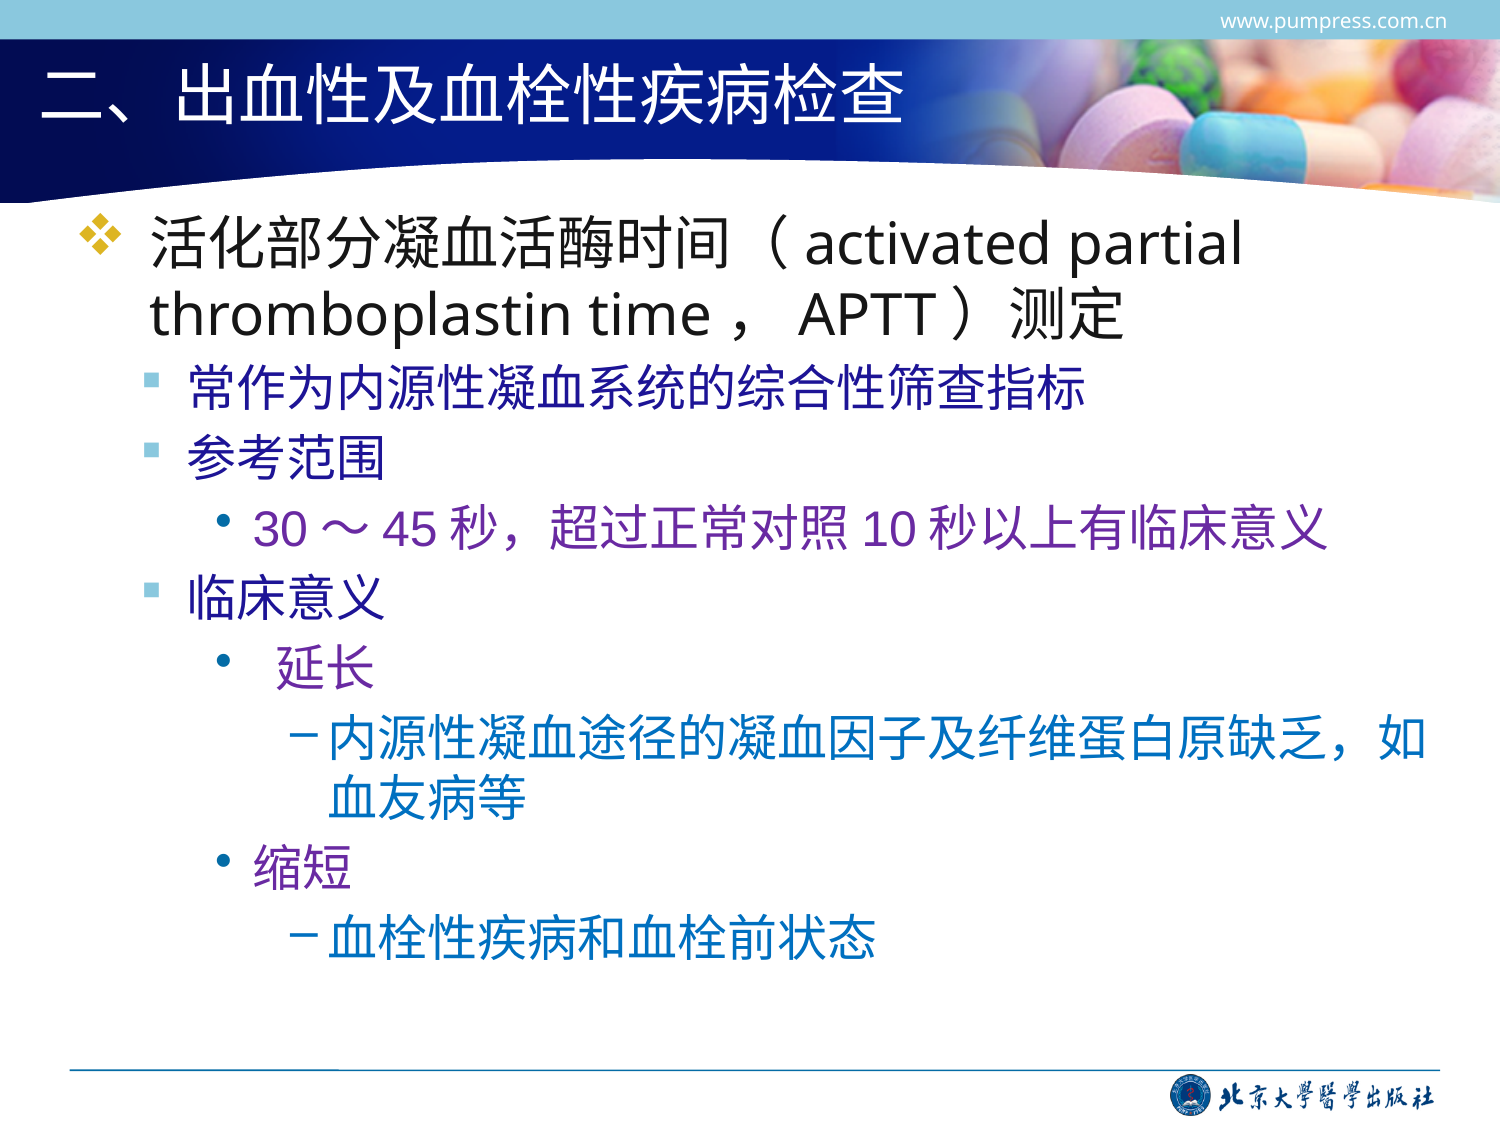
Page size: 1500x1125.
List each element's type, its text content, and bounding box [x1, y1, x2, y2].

picture [0, 40, 1500, 203]
picture [1170, 1074, 1436, 1118]
slide_number www.pumpress.com.cn [1024, 0, 1463, 38]
title 二、出血性及血栓性疾病检查 [23, 46, 1349, 140]
list 活化部分凝血活酶时间（activated partial thromboplastin time，APTT）测定 常作为内源性凝血系统的综合性筛查指标 参考范围 30～45秒，超过正常对照10秒以上有临床意义 临床意义 延长 内源性凝血途径的凝血因子及纤维蛋白原缺乏，如血友病等 缩短 血栓性疾病和血栓前状态 [49, 198, 1463, 1026]
